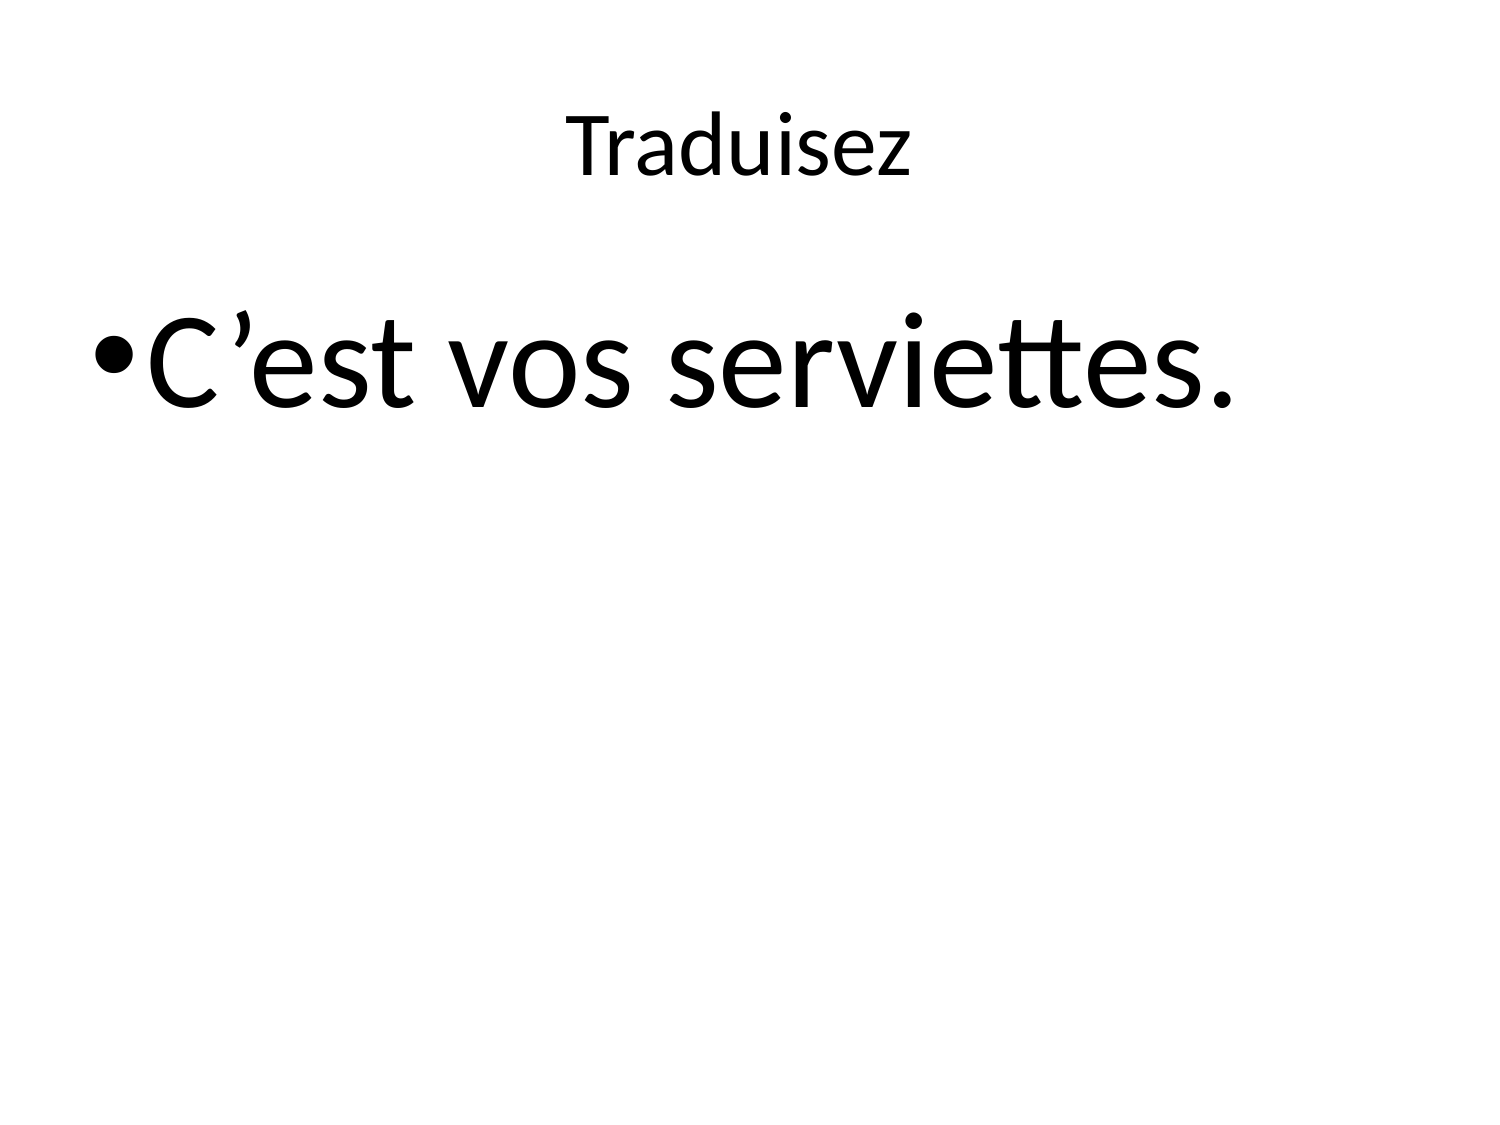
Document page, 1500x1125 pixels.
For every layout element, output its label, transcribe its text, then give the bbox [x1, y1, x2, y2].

list C’est vos serviettes. [75, 262, 1425, 1005]
title Traduisez [75, 45, 1425, 233]
